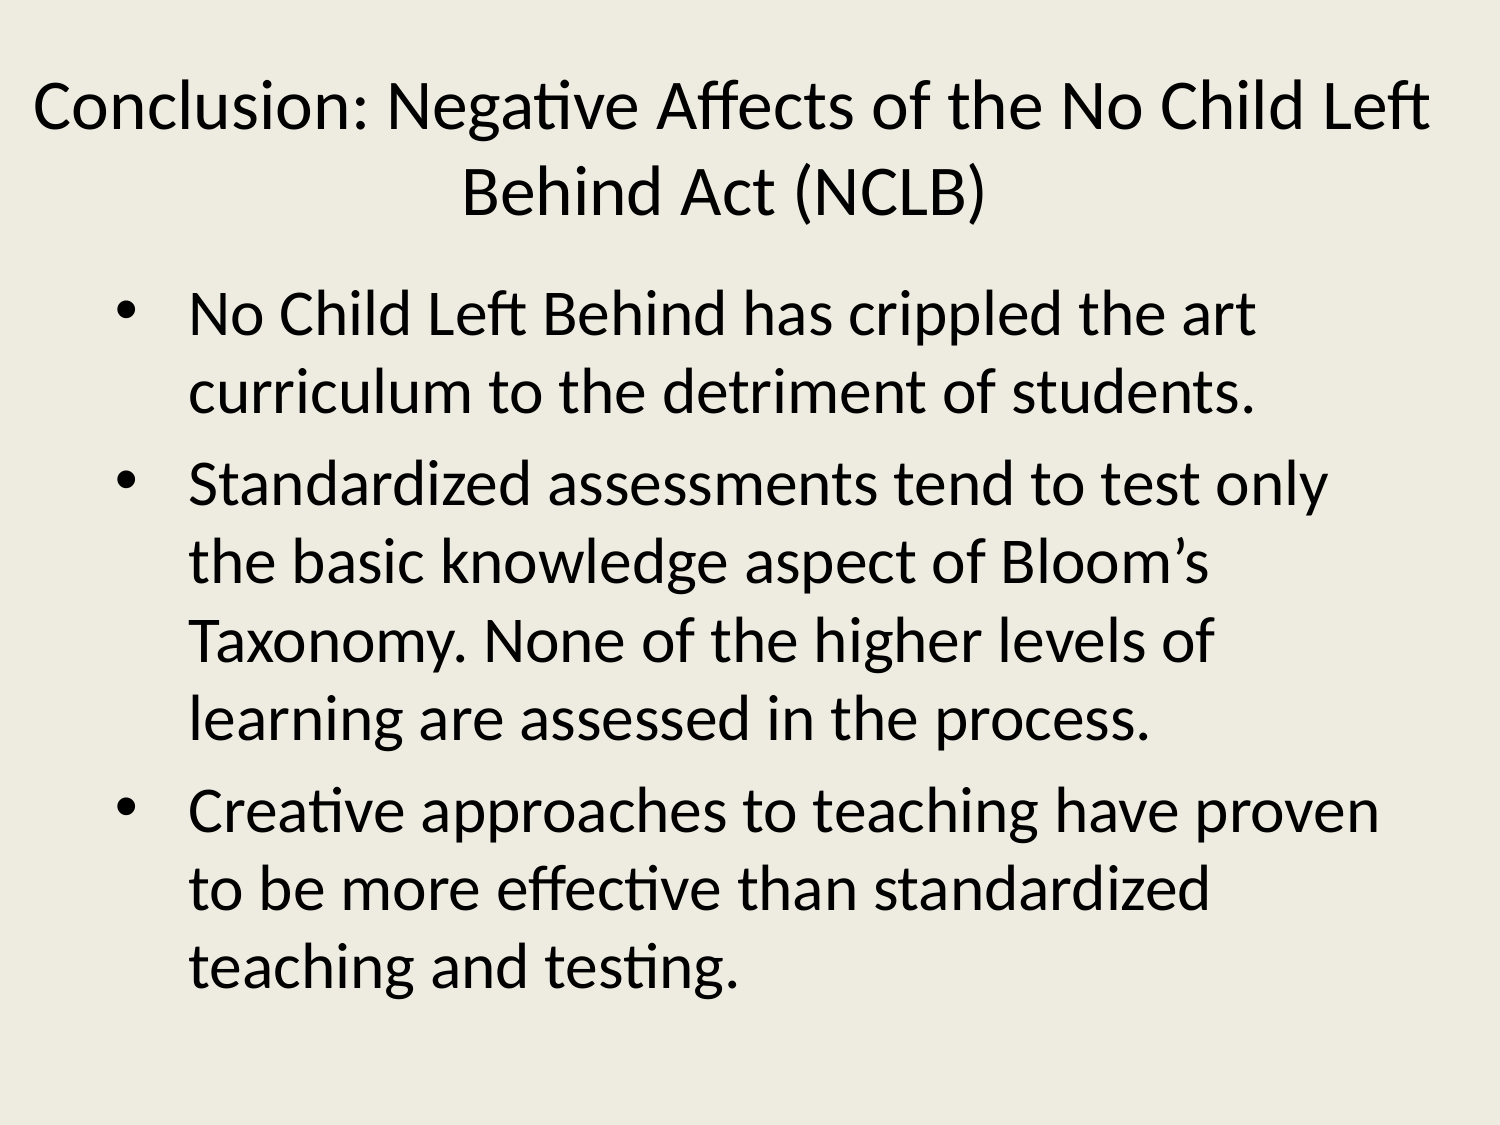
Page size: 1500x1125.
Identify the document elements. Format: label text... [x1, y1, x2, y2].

title Conclusion: Negative Affects of the No Child Left Behind Act (NCLB) [2, 50, 1465, 238]
subtitle No Child Left Behind has crippled the art curriculum to the detriment of students. Standardized assessments tend to test only the basic knowledge aspect of Bloom’s Taxonomy. None of the higher levels of learning are assessed in the process. Creative approaches to teaching have proven to be more effective than standardized teaching and testing. [99, 262, 1425, 1013]
